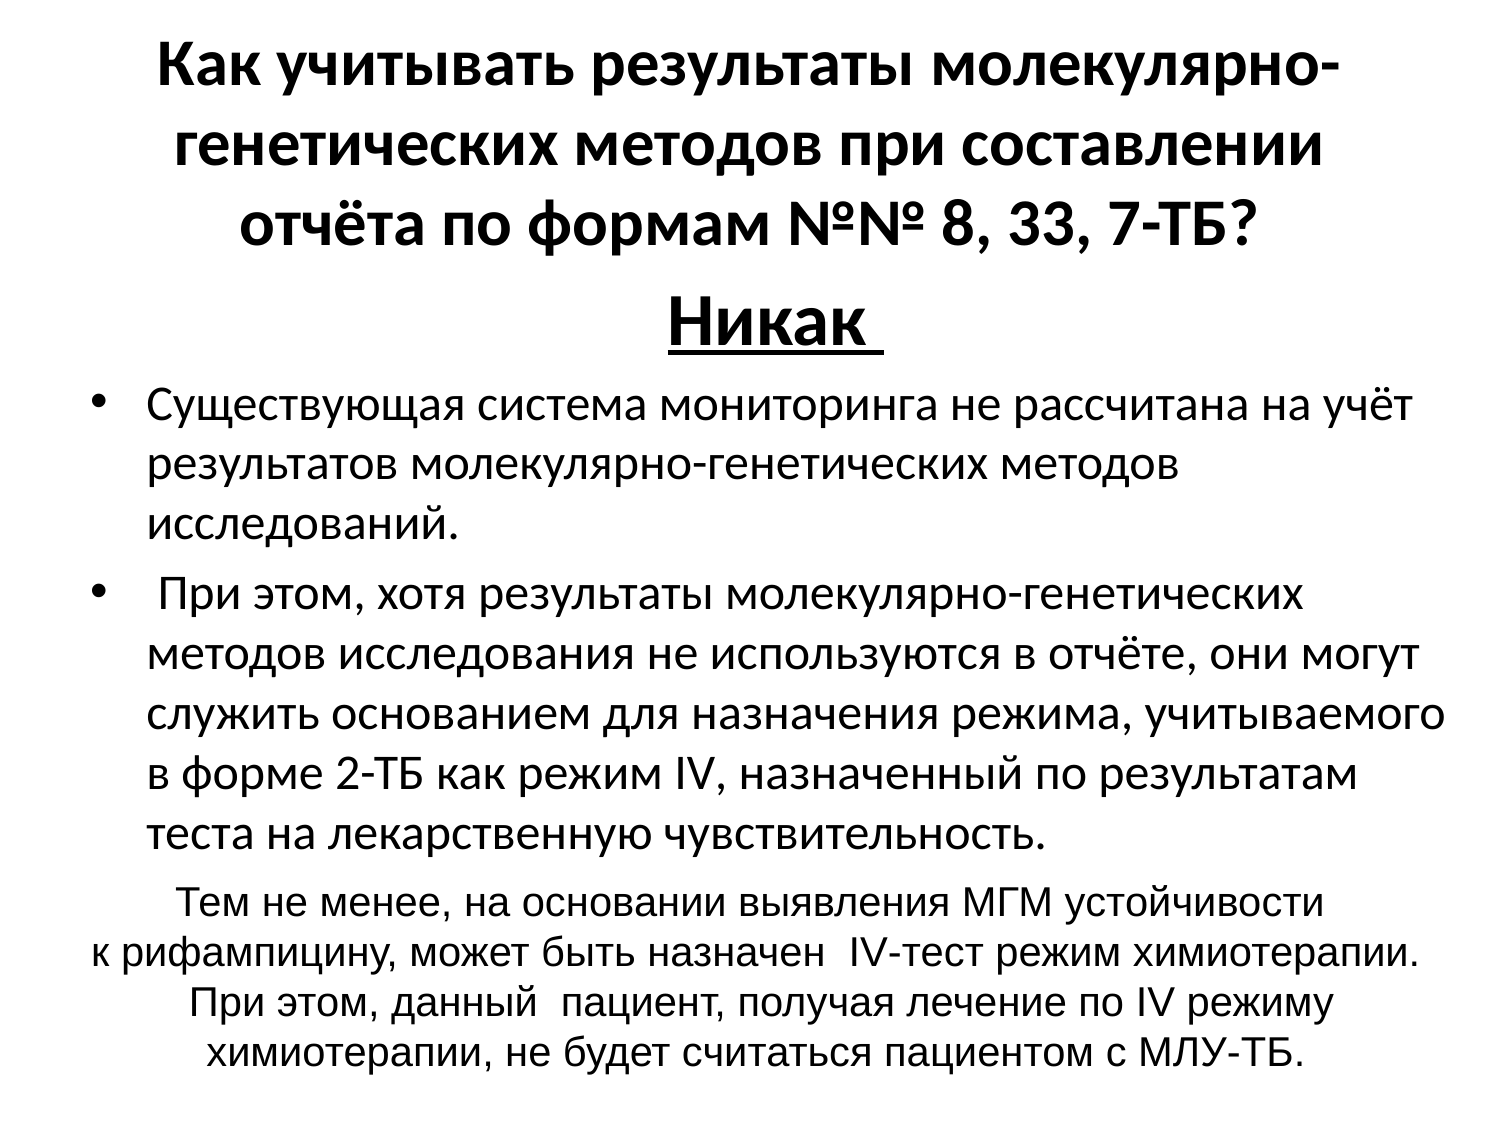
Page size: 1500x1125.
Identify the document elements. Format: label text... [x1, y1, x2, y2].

list Никак Существующая система мониторинга не рассчитана на учёт результатов молекулярно-генетических методов исследований. При этом, хотя результаты молекулярно-генетических методов исследования не используются в отчёте, они могут служить основанием для назначения режима, учитываемого в форме 2-ТБ как режим IV, назначенный по результатам теста на лекарственную чувствительность. [74, 262, 1477, 833]
text_box Тем не менее, на основании выявления МГМ устойчивости к рифампицину, может быть назначен IV-тест режим химиотерапии. При этом, данный пациент, получая лечение по IV режиму химиотерапии, не будет считаться пациентом с МЛУ-ТБ. [35, 867, 1477, 1082]
title Как учитывать результаты молекулярно-генетических методов при составлении отчёта по формам №№ 8, 33, 7-ТБ? [74, 44, 1426, 233]
